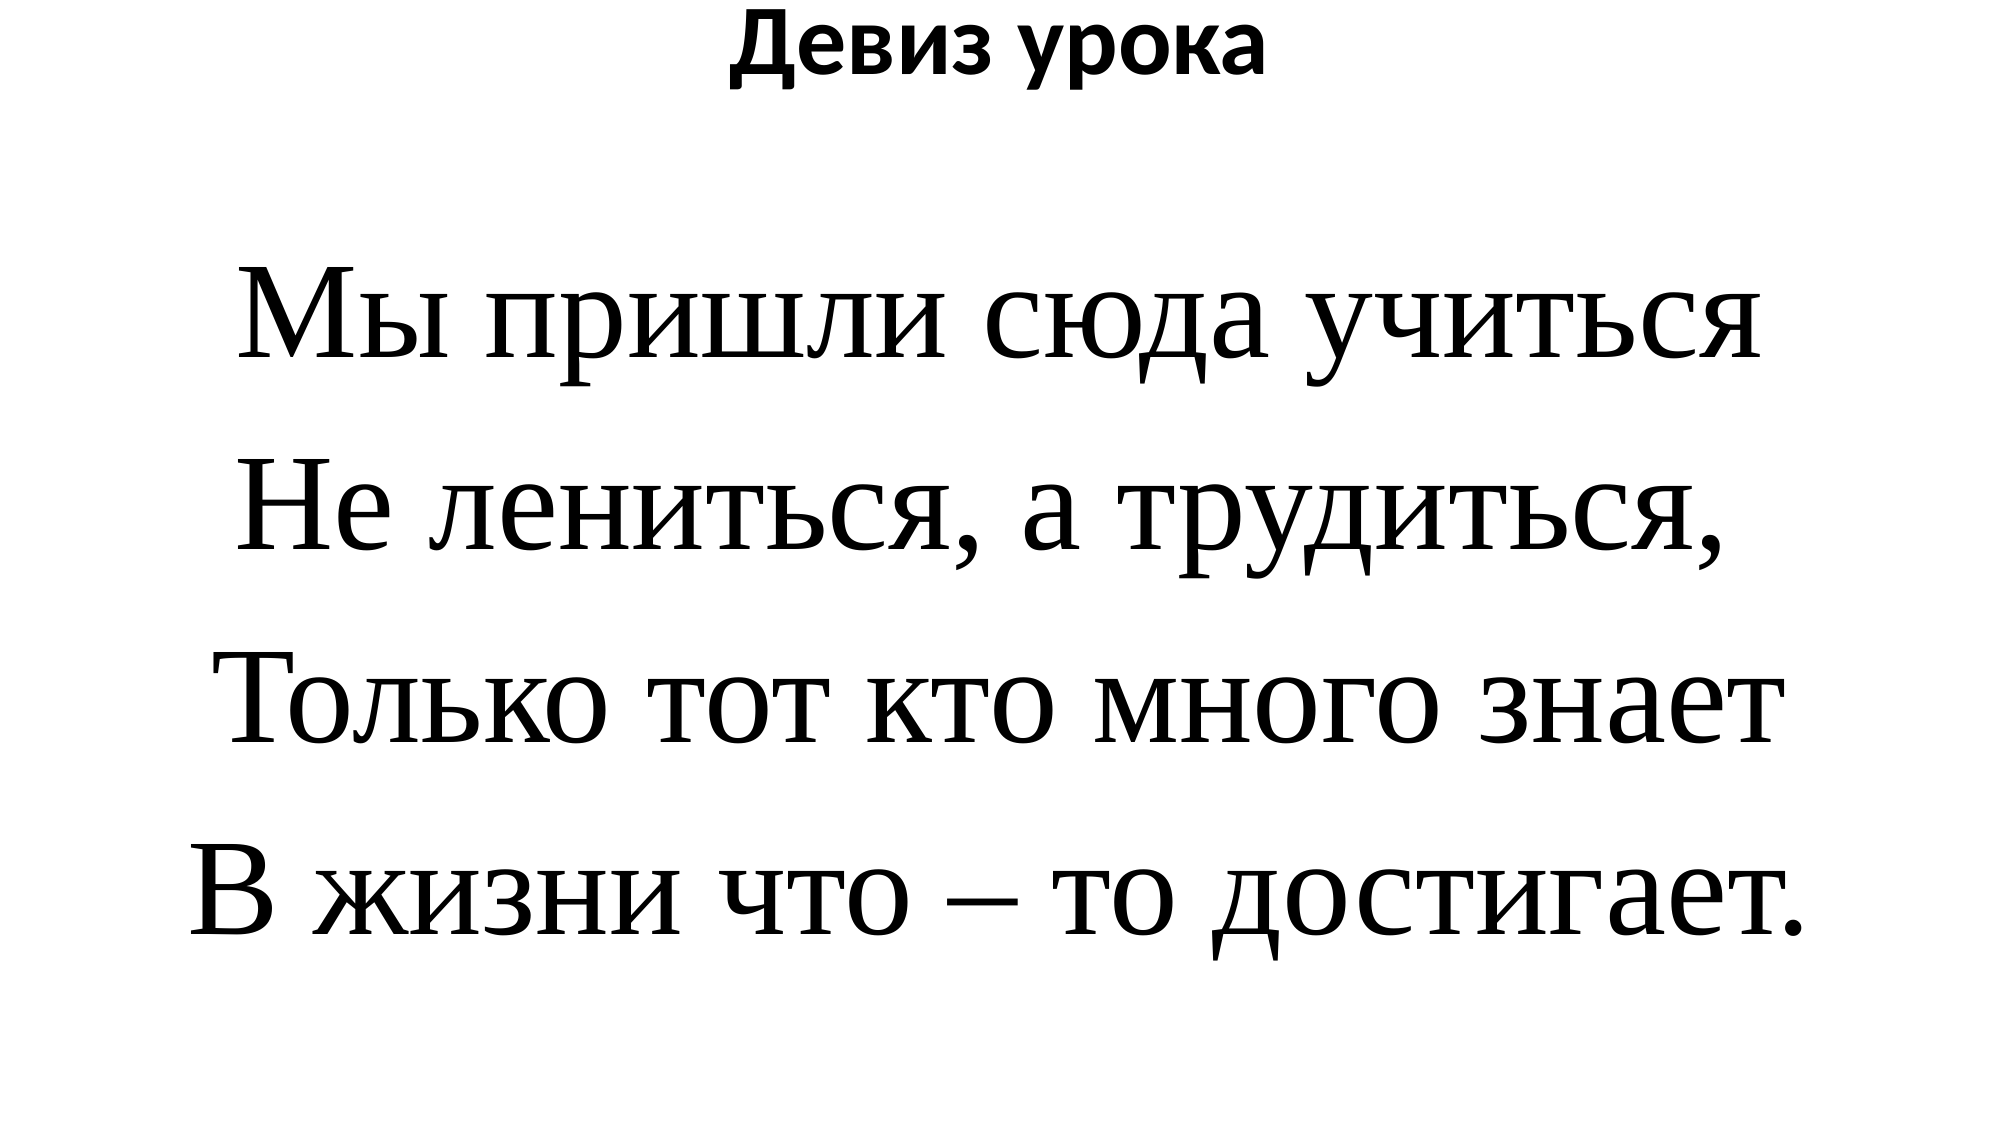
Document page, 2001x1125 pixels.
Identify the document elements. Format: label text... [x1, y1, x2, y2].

list Мы пришли сюда учиться Не лениться, а трудиться, Только тот кто много знает В жизни что – то достигает. [137, 212, 1863, 1014]
title Девиз урока [137, 0, 1863, 189]
